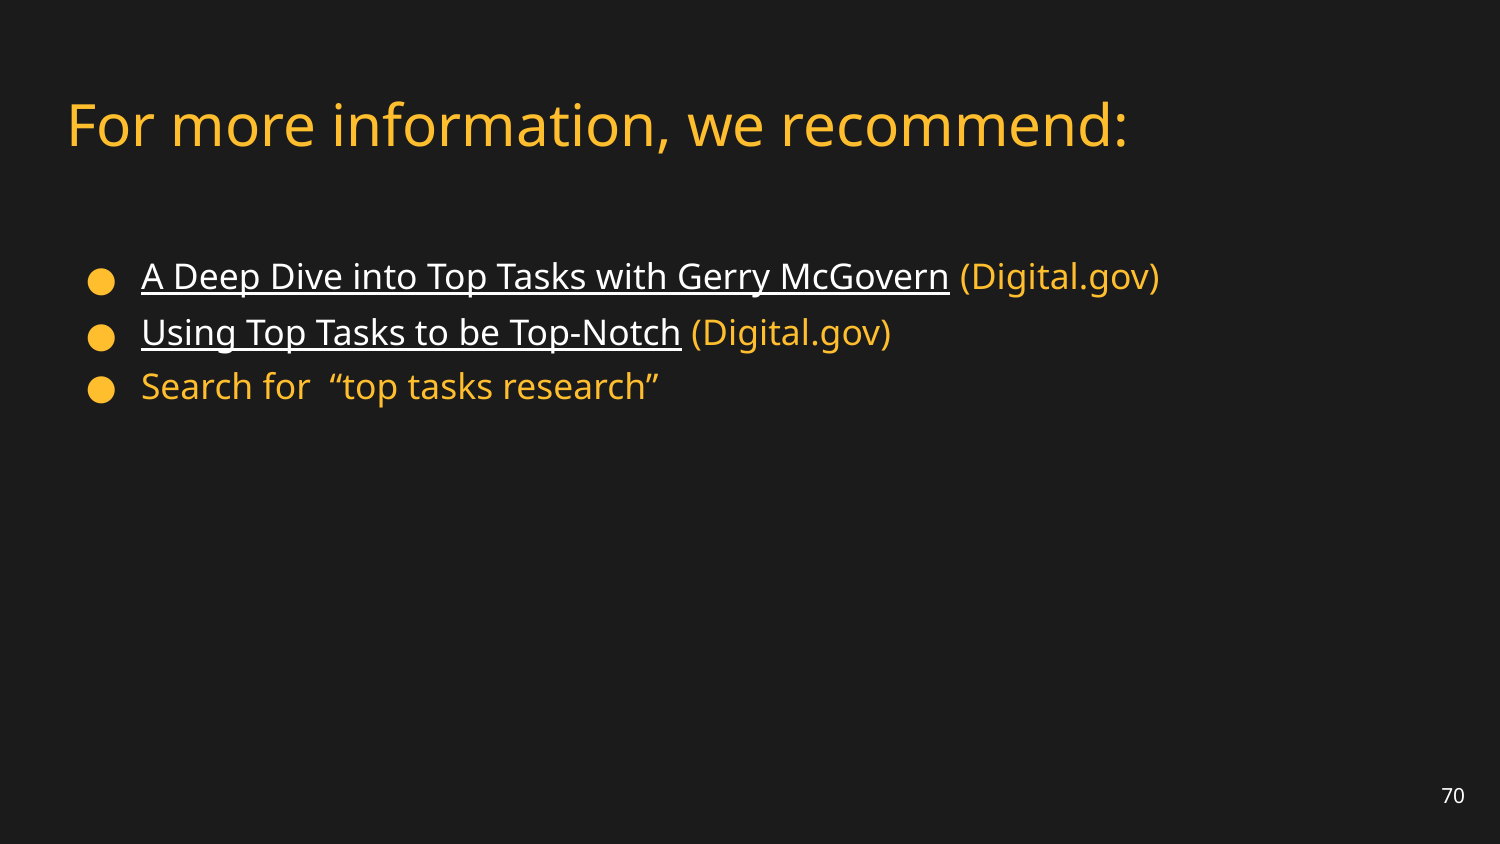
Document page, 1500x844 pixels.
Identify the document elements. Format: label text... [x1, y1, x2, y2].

list A Deep Dive into Top Tasks with Gerry McGovern (Digital.gov) Using Top Tasks to be Top-Notch (Digital.gov) Search for “top tasks research” [51, 189, 1449, 750]
title For more information, we recommend: [51, 72, 1449, 167]
slide_number 70 [1389, 764, 1480, 830]
